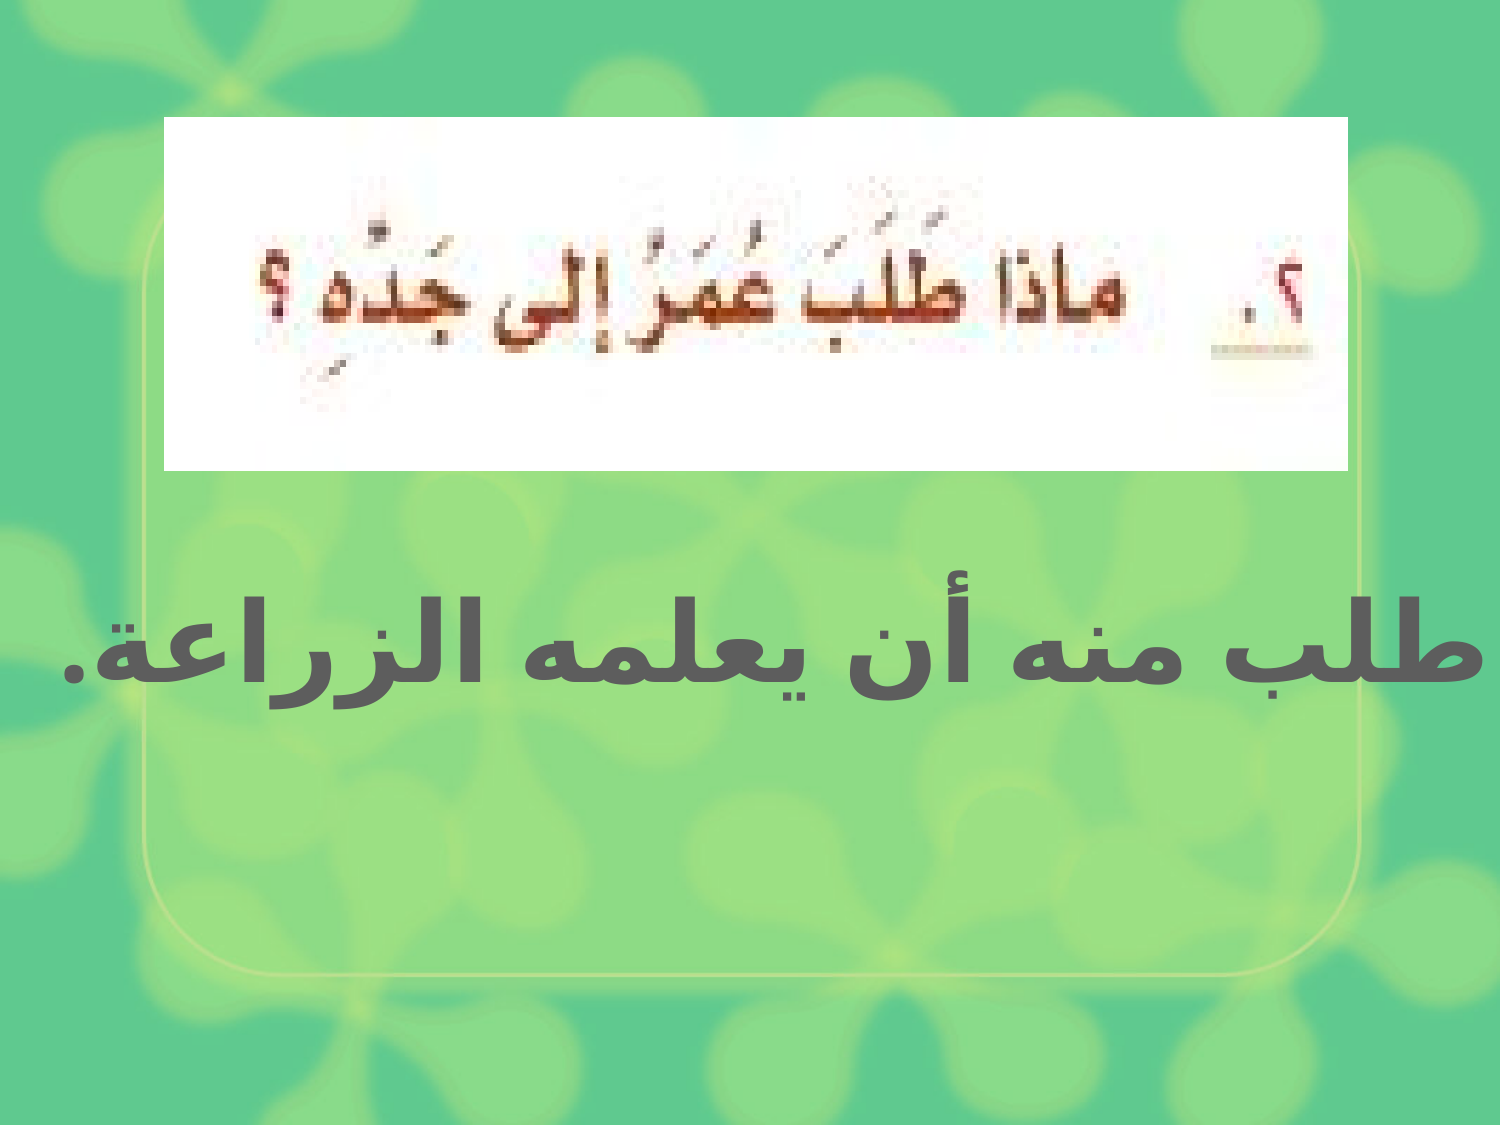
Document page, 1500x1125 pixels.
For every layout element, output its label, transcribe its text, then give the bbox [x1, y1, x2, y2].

picture [163, 116, 1348, 472]
text_box طلب منه أن يعلمه الزراعة. [43, 562, 1500, 713]
